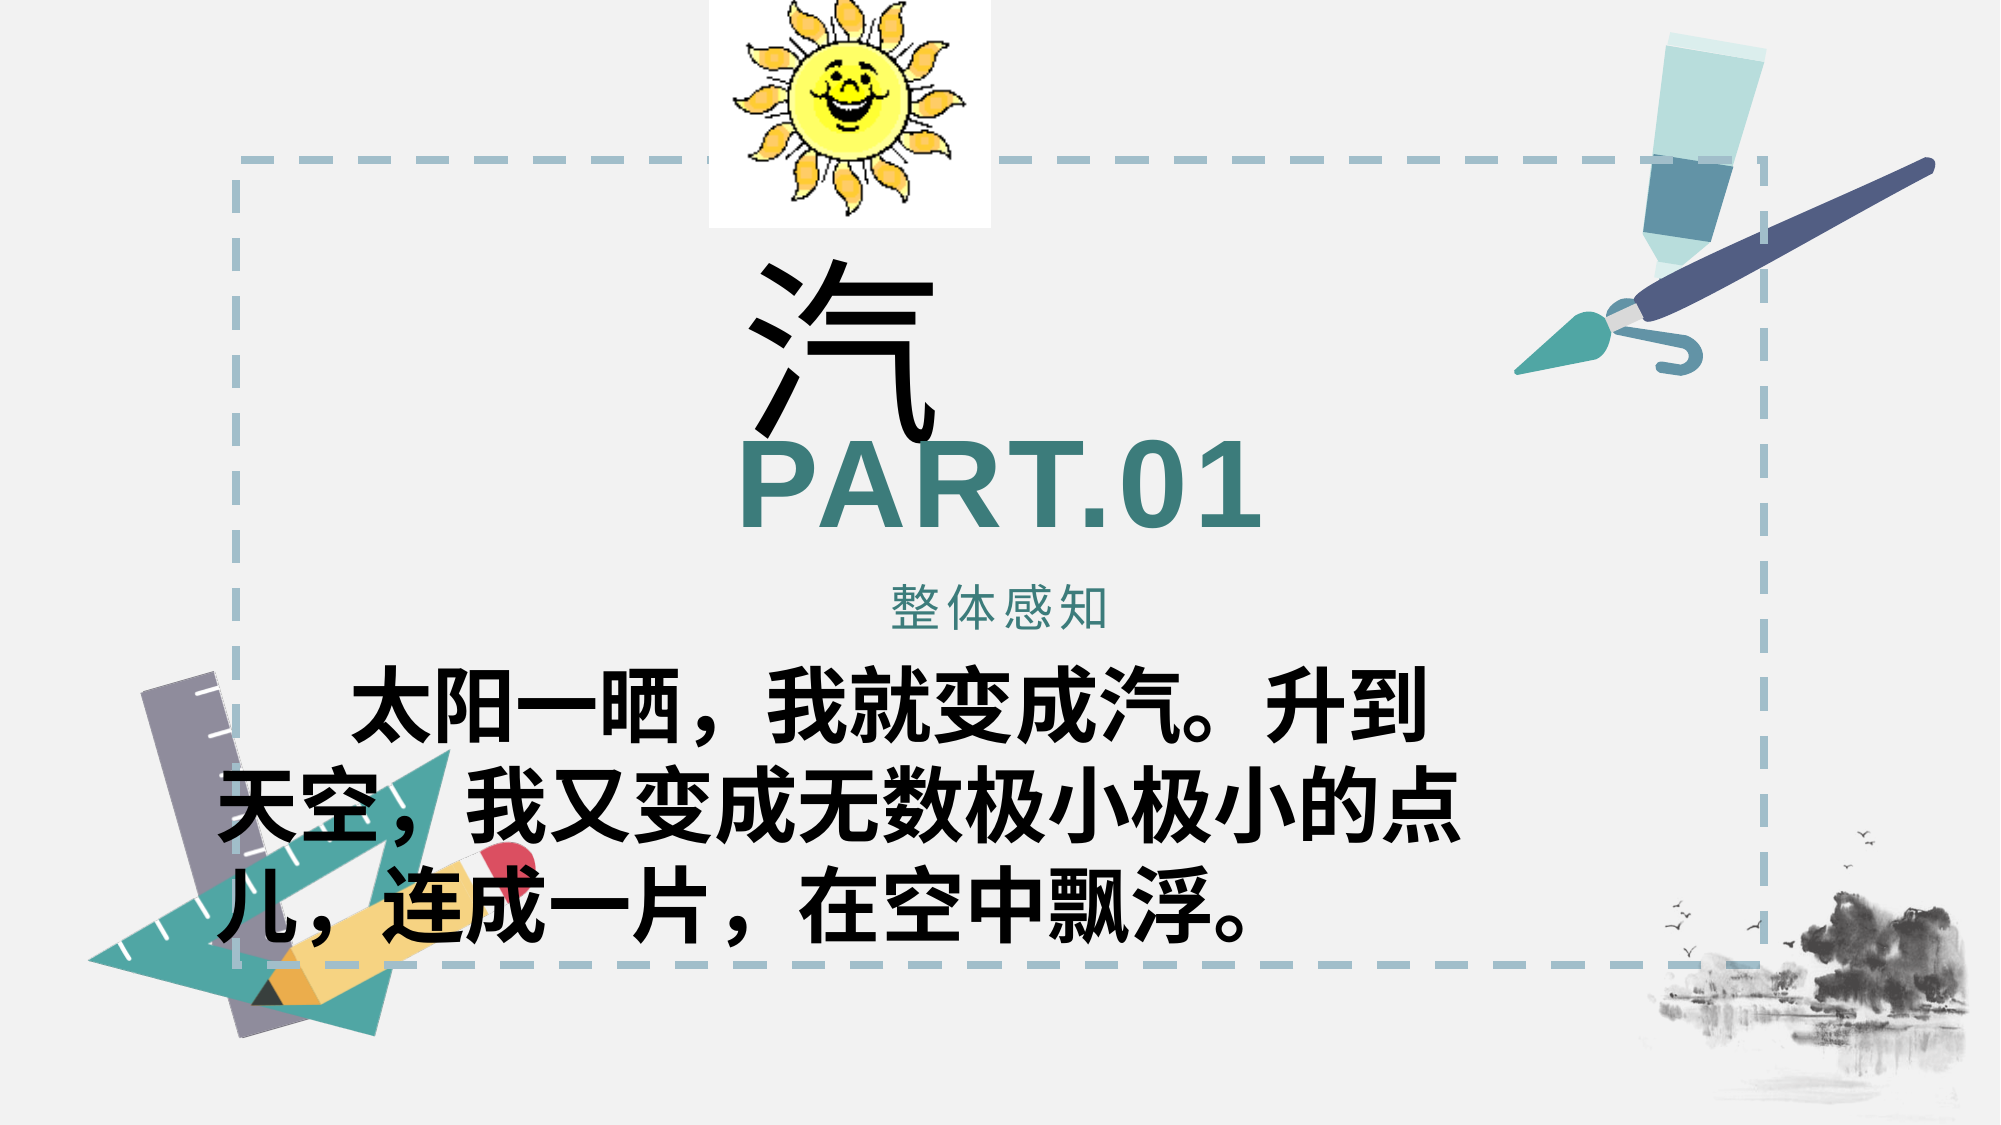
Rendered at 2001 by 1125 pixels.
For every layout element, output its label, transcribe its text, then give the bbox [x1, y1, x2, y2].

text_box 太阳一晒，我就变成汽。升到天空，我又变成无数极小极小的点儿，连成一片，在空中飘浮。 [200, 645, 1500, 960]
picture [87, 671, 536, 1039]
picture [709, 0, 991, 228]
text_box 整体感知 [477, 576, 1523, 743]
text_box 汽 [726, 228, 957, 381]
picture [1638, 829, 1970, 1125]
text_box PART.01 [477, 381, 1523, 573]
